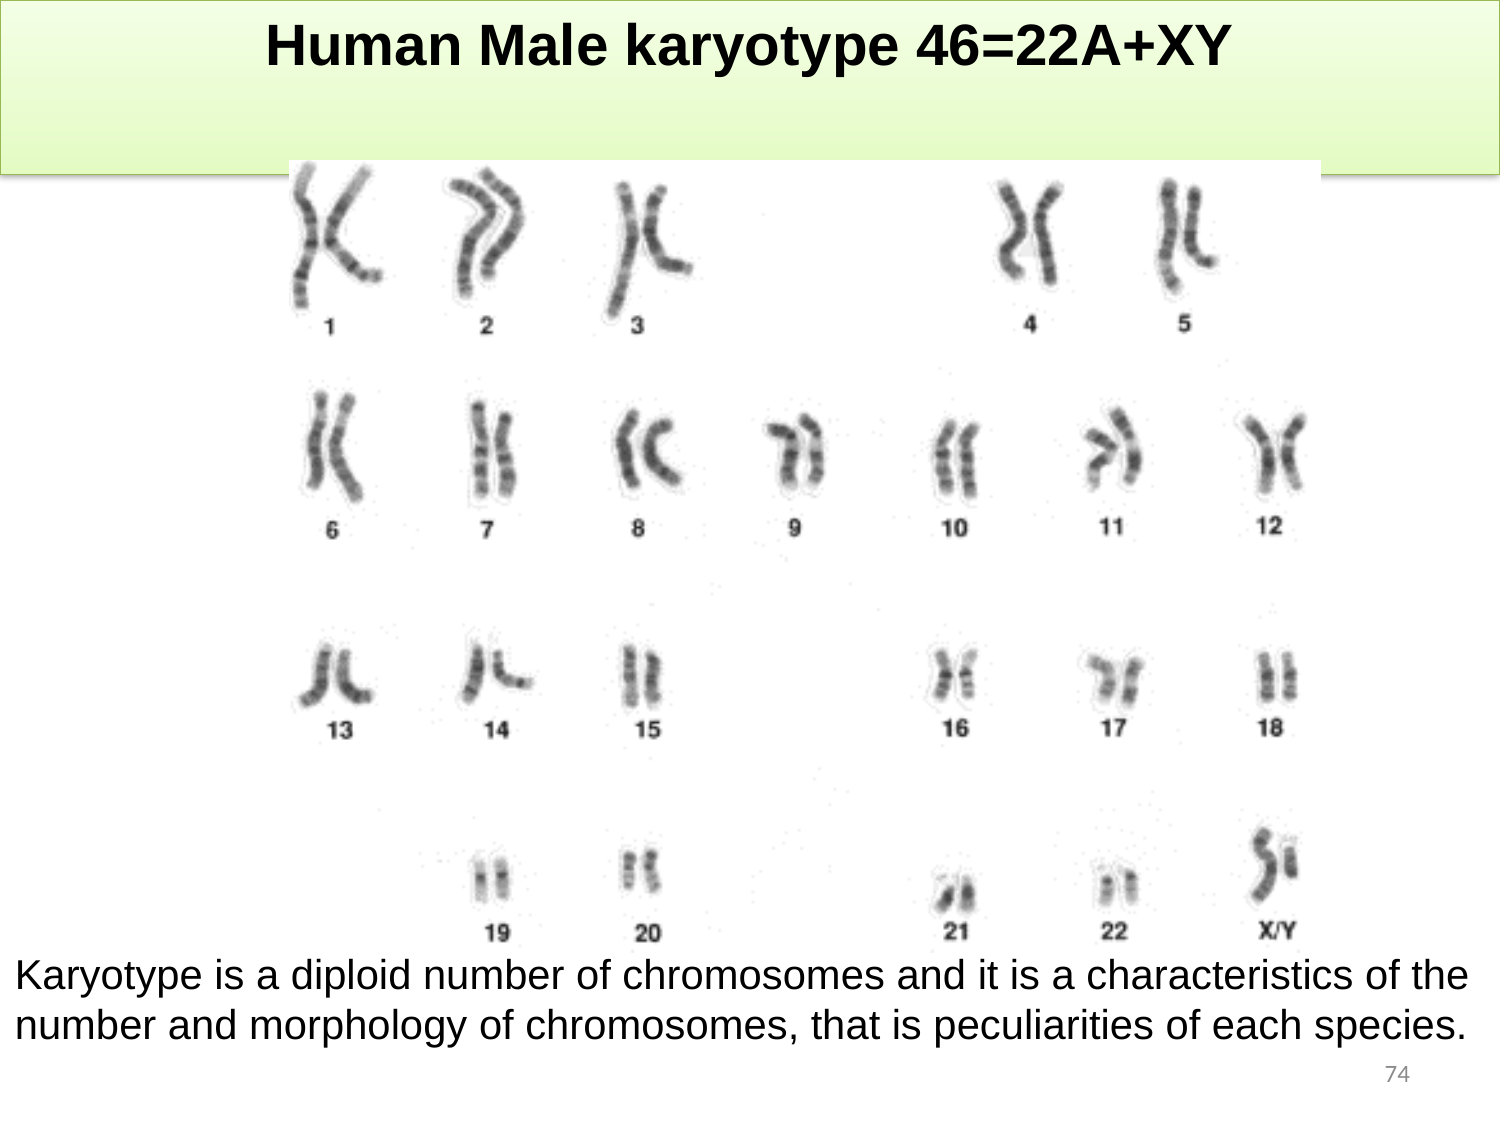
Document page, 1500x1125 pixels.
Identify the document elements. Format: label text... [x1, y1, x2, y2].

slide_number 74 [1074, 1056, 1425, 1103]
picture [288, 160, 1322, 953]
text_box Karyotype is a diploid number of chromosomes and it is a characteristics of the number and morphology of chromosomes, that is peculiarities of each species. [0, 940, 1500, 1056]
text_box Human Male karyotype 46=22A+XY [0, 0, 1500, 175]
